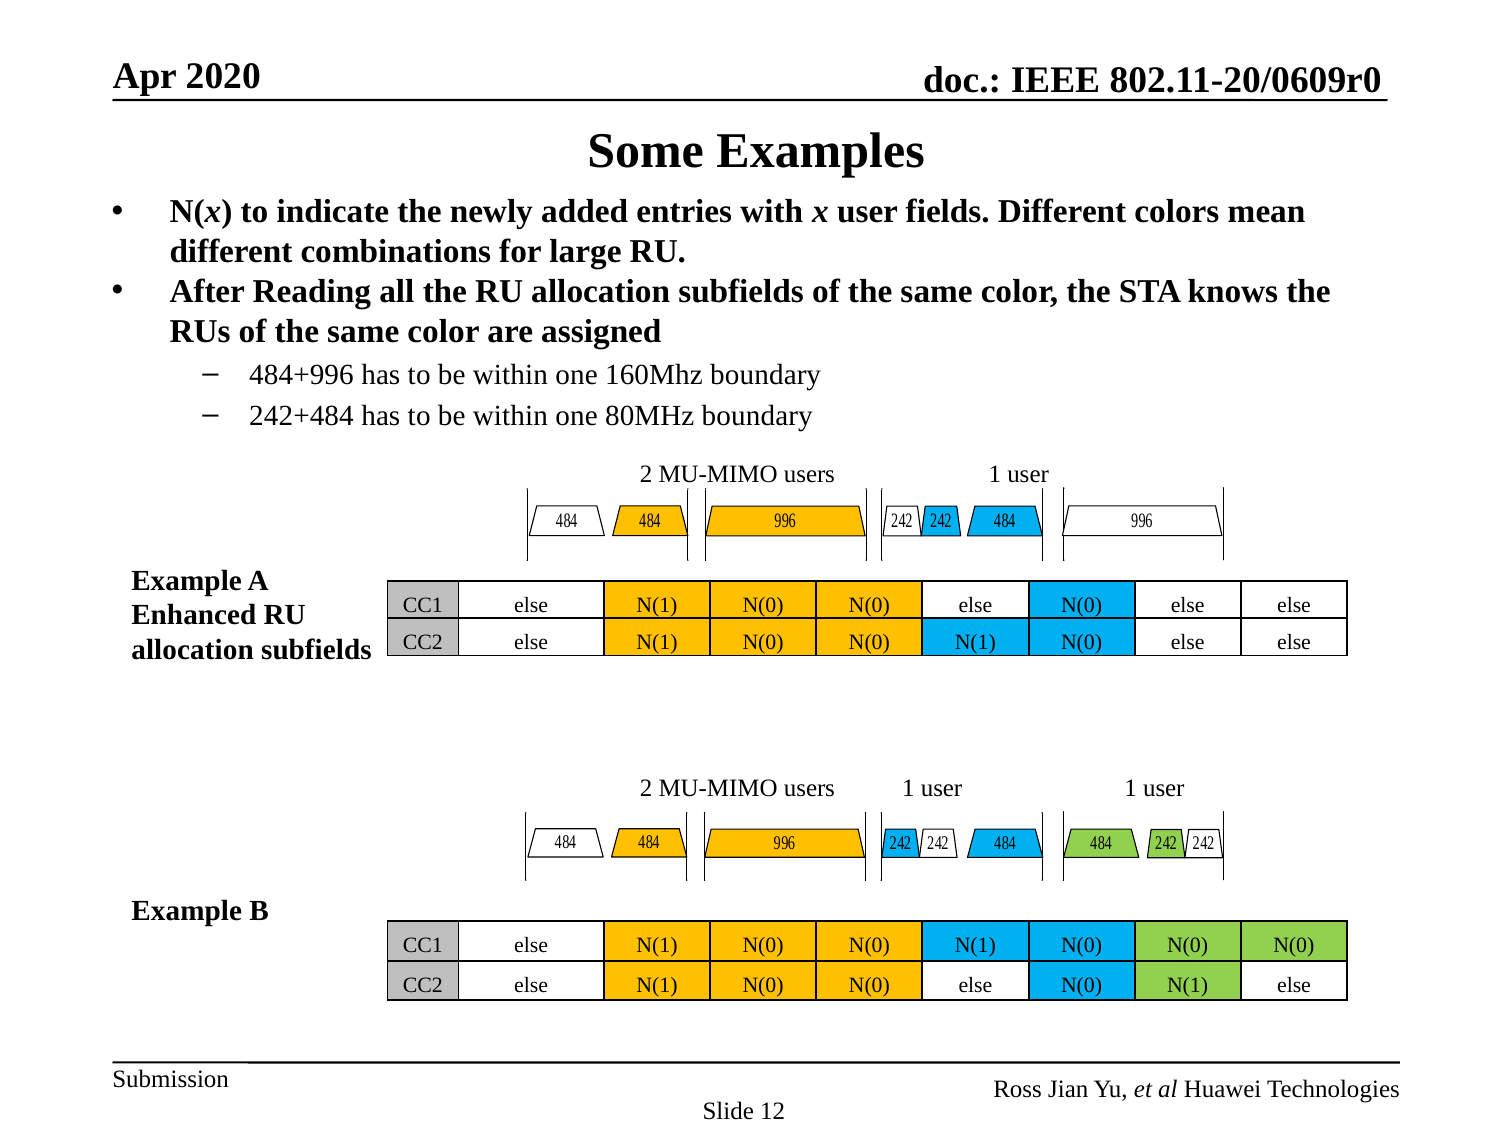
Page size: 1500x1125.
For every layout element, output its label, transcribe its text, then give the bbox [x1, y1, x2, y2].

table_cell else [1136, 619, 1240, 655]
table_cell CC2 [388, 962, 458, 999]
table_cell N(1) [923, 619, 1028, 655]
table_header N(0) [1242, 922, 1346, 960]
table_cell N(0) [1030, 962, 1134, 999]
table_header N(0) [1030, 582, 1134, 617]
table_header else [459, 922, 603, 960]
table_header N(1) [923, 922, 1028, 960]
table_header N(1) [605, 922, 709, 960]
table_cell N(0) [1030, 619, 1134, 655]
table_cell N(0) [817, 619, 921, 655]
table_cell N(0) [711, 962, 815, 999]
table_header else [923, 582, 1028, 617]
table_header N(0) [711, 582, 815, 617]
table_cell N(1) [1136, 962, 1240, 999]
table_header N(0) [817, 922, 921, 960]
table_header N(1) [605, 582, 709, 617]
table_header N(0) [1030, 922, 1134, 960]
text_box 2 MU-MIMO users [624, 450, 875, 483]
table_cell N(1) [605, 619, 709, 655]
table_header N(0) [1136, 922, 1240, 960]
text_box 1 user [1109, 764, 1348, 809]
table_header else [1136, 582, 1240, 617]
text_box 2 MU-MIMO users [624, 764, 875, 807]
title Some Examples [99, 103, 1413, 192]
slide_number Slide 12 [700, 1094, 788, 1125]
table_cell N(0) [711, 619, 815, 655]
table_header CC1 [388, 922, 458, 960]
table_header N(0) [711, 922, 815, 960]
text_box N(x) to indicate the newly added entries with x user fields. Different colors mean different combinations for large RU. After Reading all the RU allocation subfields of the same color, the STA knows the RUs of the same color are assigned 484+996 has to be within one 160Mhz boundary 242+484 has to be within one 80MHz boundary [37, 182, 1391, 479]
table_header CC1 [388, 582, 458, 617]
table_cell else [1242, 962, 1346, 999]
text_box Example B [116, 883, 284, 934]
picture [523, 808, 1225, 881]
table_cell else [1242, 619, 1346, 655]
text_box 1 user [973, 450, 1224, 484]
table_cell CC2 [388, 619, 458, 655]
text_box Example A Enhanced RU allocation subfields [116, 553, 388, 673]
table_header N(0) [817, 582, 921, 617]
picture [524, 484, 1225, 561]
text_box 1 user [887, 764, 1109, 807]
table_cell else [459, 962, 603, 999]
table_header else [1242, 582, 1346, 617]
table_header else [459, 582, 603, 617]
table_cell else [923, 962, 1028, 999]
table_cell else [459, 619, 603, 655]
table_cell N(0) [817, 962, 921, 999]
table_cell N(1) [605, 962, 709, 999]
